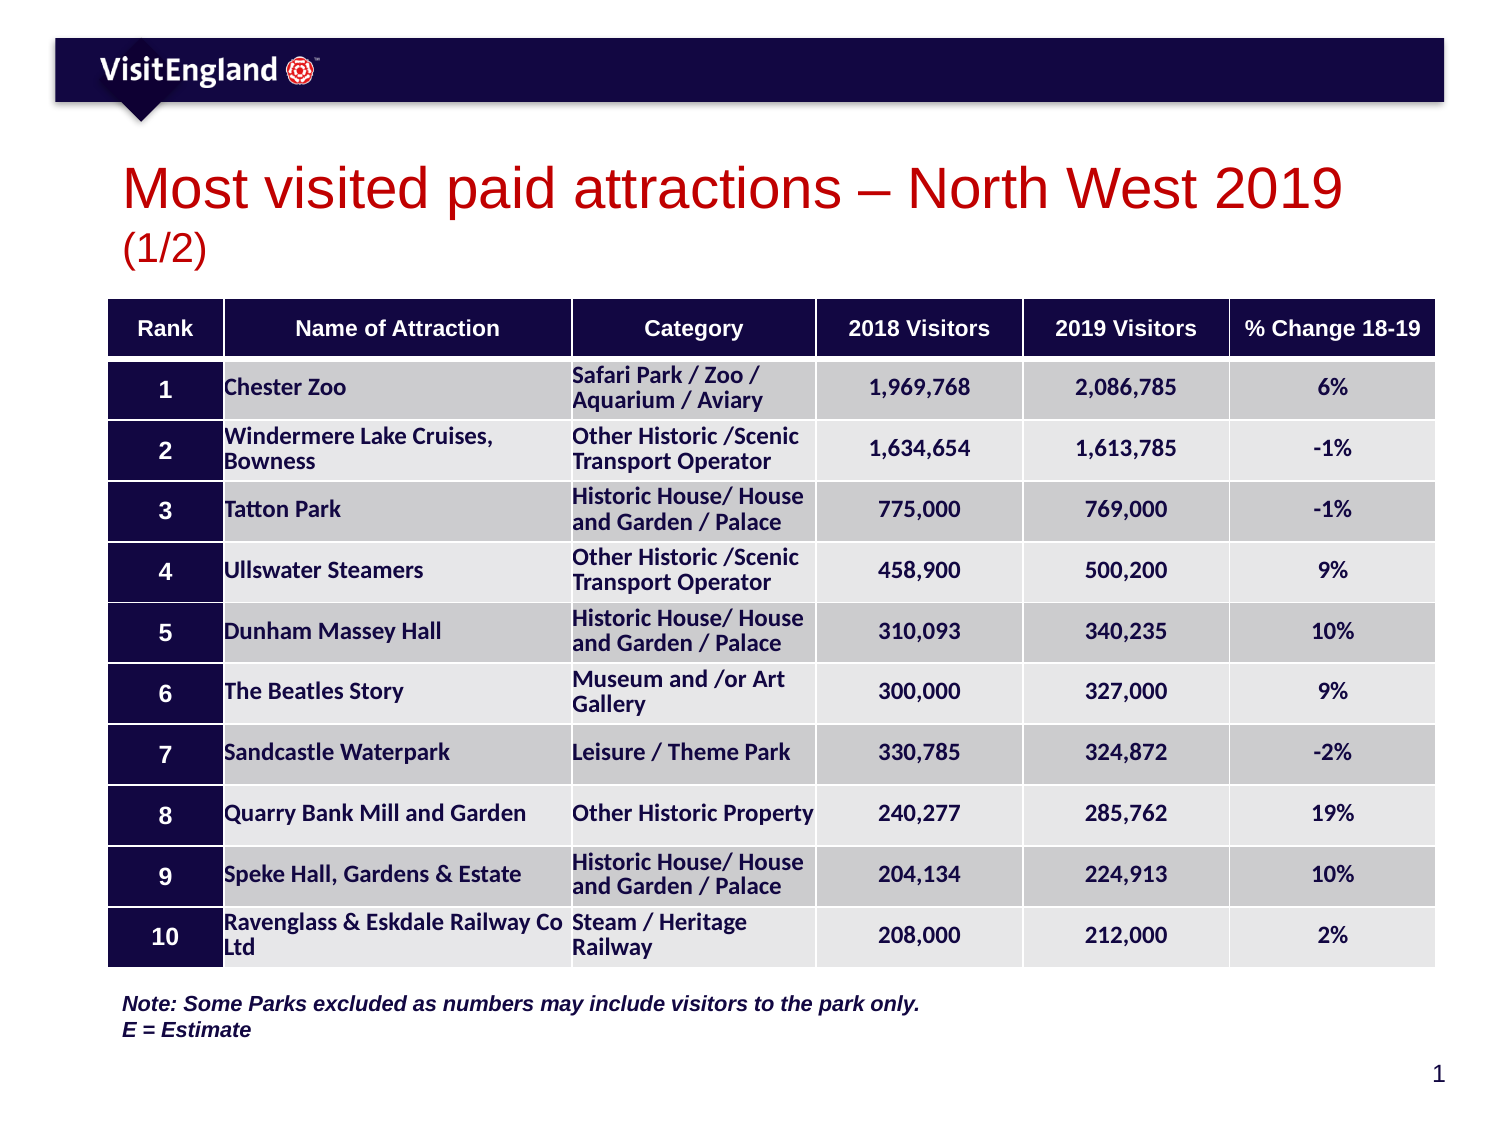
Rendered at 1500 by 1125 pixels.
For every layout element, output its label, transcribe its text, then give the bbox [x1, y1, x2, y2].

table_cell 300,000 [817, 664, 1022, 723]
table_cell 500,200 [1024, 543, 1229, 602]
table_cell Leisure / Theme Park [573, 725, 815, 784]
table_cell 204,134 [817, 847, 1022, 906]
table_cell 212,000 [1024, 908, 1229, 967]
table_header Category [573, 299, 815, 356]
table_cell 310,093 [817, 603, 1022, 662]
table_cell Other Historic /Scenic Transport Operator [573, 421, 815, 480]
table_cell Sandcastle Waterpark [225, 725, 571, 784]
table_cell Historic House/ House and Garden / Palace [573, 482, 815, 541]
table_cell 19% [1230, 786, 1435, 845]
table_cell 10% [1230, 847, 1435, 906]
text_box Note: Some Parks excluded as numbers may include visitors to the park only. E = Estimate [107, 982, 1405, 1050]
table_header Rank [108, 299, 223, 356]
table_cell 2% [1230, 908, 1435, 967]
table_cell 6% [1230, 362, 1435, 419]
table_cell 3 [108, 482, 223, 541]
table_cell -1% [1230, 482, 1435, 541]
table_cell 1 [108, 362, 223, 419]
table_cell 9 [108, 847, 223, 906]
table_cell 224,913 [1024, 847, 1229, 906]
table_cell 9% [1230, 543, 1435, 602]
table_cell Dunham Massey Hall [225, 603, 571, 662]
table_cell 340,235 [1024, 603, 1229, 662]
table_header 2019 Visitors [1024, 299, 1229, 356]
table_cell 458,900 [817, 543, 1022, 602]
table_cell 285,762 [1024, 786, 1229, 845]
table_cell Quarry Bank Mill and Garden [225, 786, 571, 845]
table_cell Windermere Lake Cruises, Bowness [225, 421, 571, 480]
table_cell Tatton Park [225, 482, 571, 541]
table_cell Other Historic /Scenic Transport Operator [573, 543, 815, 602]
table_header Name of Attraction [225, 299, 571, 356]
table_cell 9% [1230, 664, 1435, 723]
table_cell -1% [1230, 421, 1435, 480]
table_cell 10 [108, 908, 223, 967]
table_cell Speke Hall, Gardens & Estate [225, 847, 571, 906]
table_cell 1,969,768 [817, 362, 1022, 419]
table_cell Ullswater Steamers [225, 543, 571, 602]
table_cell 324,872 [1024, 725, 1229, 784]
table_cell 10% [1230, 603, 1435, 662]
table_cell -2% [1230, 725, 1435, 784]
table_cell 6 [108, 664, 223, 723]
table_cell 769,000 [1024, 482, 1229, 541]
table_cell 4 [108, 543, 223, 602]
table_cell Steam / Heritage Railway [573, 908, 815, 967]
table_cell 1,613,785 [1024, 421, 1229, 480]
table_cell Ravenglass & Eskdale Railway Co Ltd [225, 908, 571, 967]
table_cell 2 [108, 421, 223, 480]
table_cell 5 [108, 603, 223, 662]
table_cell 7 [108, 725, 223, 784]
table_cell Museum and /or Art Gallery [573, 664, 815, 723]
table_cell 2,086,785 [1024, 362, 1229, 419]
table_cell 240,277 [817, 786, 1022, 845]
table_cell 208,000 [817, 908, 1022, 967]
table_cell Historic House/ House and Garden / Palace [573, 847, 815, 906]
table_cell 327,000 [1024, 664, 1229, 723]
table_cell 330,785 [817, 725, 1022, 784]
table_cell 1,634,654 [817, 421, 1022, 480]
table_cell Chester Zoo [225, 362, 571, 419]
table_cell Historic House/ House and Garden / Palace [573, 603, 815, 662]
table_cell Safari Park / Zoo / Aquarium / Aviary [573, 362, 815, 419]
table_header % Change 18-19 [1230, 299, 1435, 356]
title Most visited paid attractions – North West 2019 (1/2) [107, 143, 1445, 276]
table_header 2018 Visitors [817, 299, 1022, 356]
table_cell Other Historic Property [573, 786, 815, 845]
table_cell 775,000 [817, 482, 1022, 541]
table_cell 8 [108, 786, 223, 845]
picture [95, 56, 322, 88]
table_cell The Beatles Story [225, 664, 571, 723]
